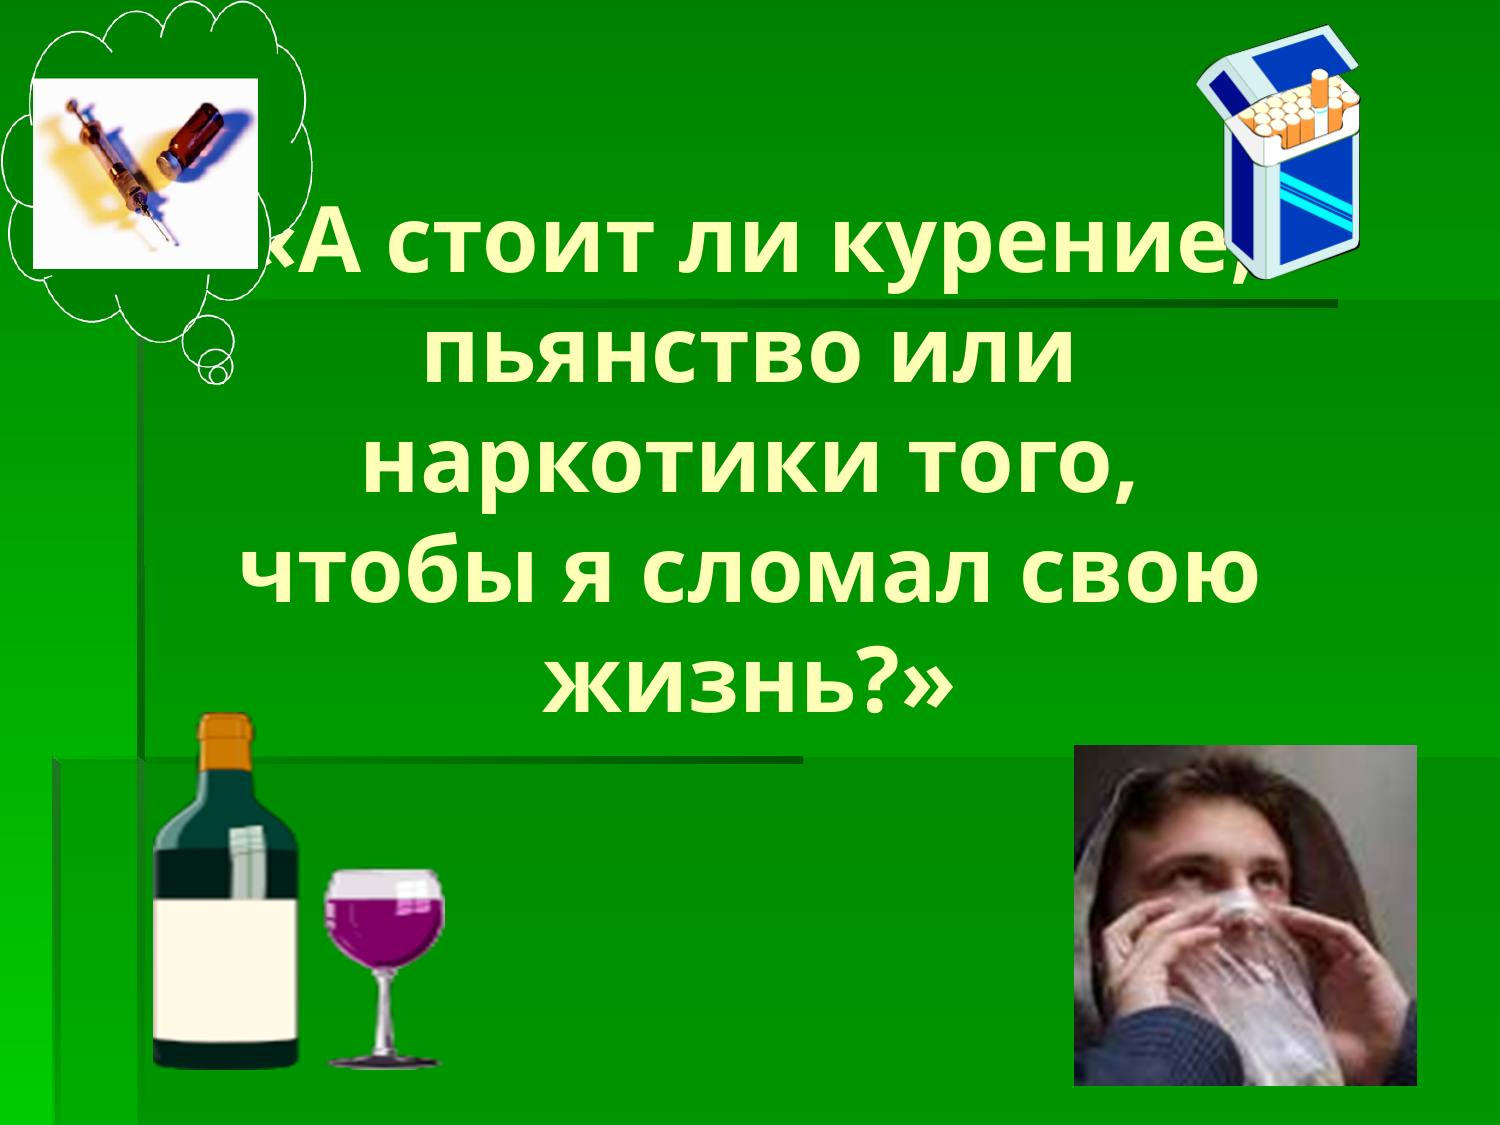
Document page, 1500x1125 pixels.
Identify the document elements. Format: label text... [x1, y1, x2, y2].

picture [0, 0, 313, 385]
picture [153, 712, 445, 1071]
title «А стоит ли курение, пьянство или наркотики того, чтобы я сломал свою жизнь?» [199, 274, 1301, 638]
picture [1074, 745, 1417, 1086]
picture [1196, 24, 1362, 286]
